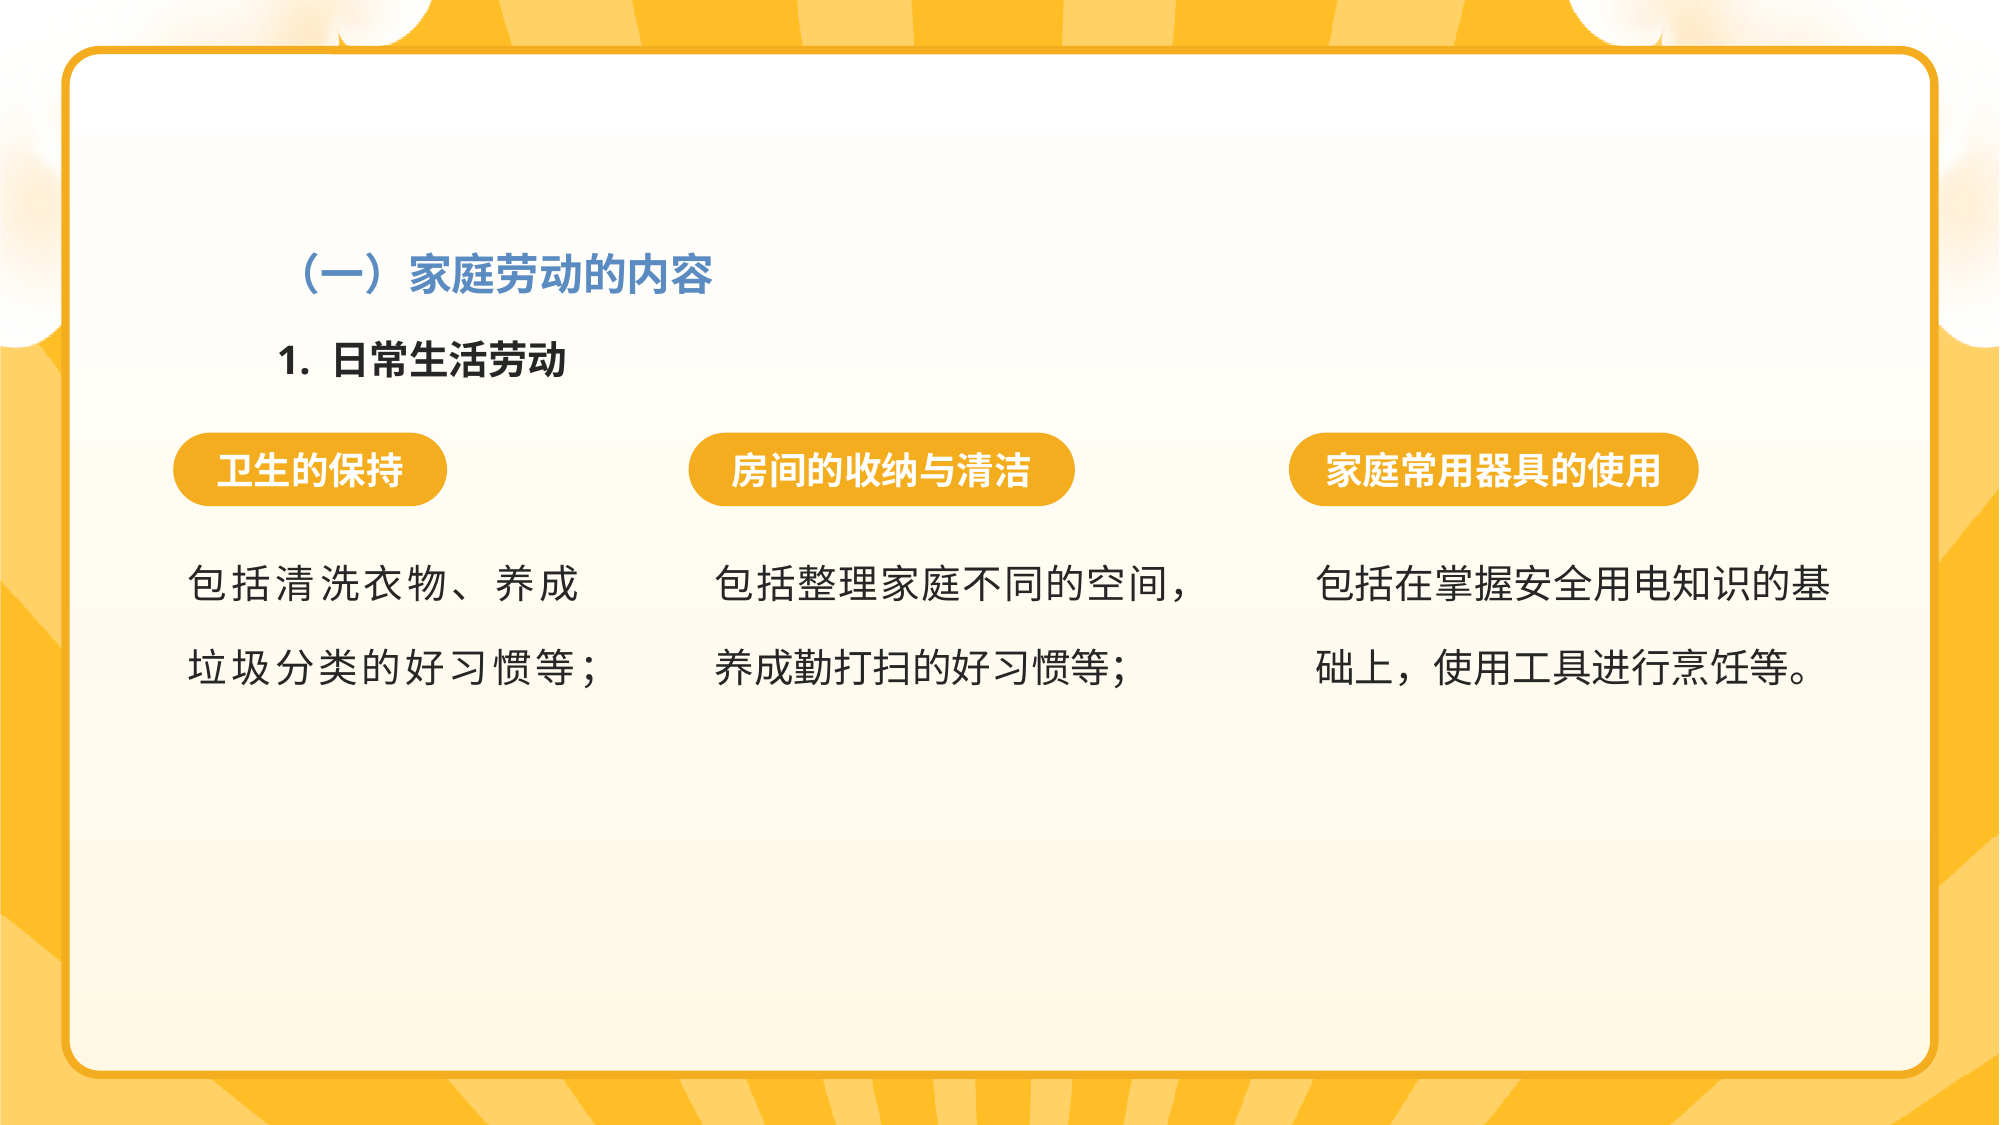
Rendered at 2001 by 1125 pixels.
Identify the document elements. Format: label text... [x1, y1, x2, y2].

text_box 卫生的保持 [172, 431, 449, 508]
text_box （一）家庭劳动的内容 1. 日常生活劳动 [187, 200, 1813, 390]
text_box 房间的收纳与清洁 [687, 431, 1077, 508]
text_box 包括清洗衣物、养成垃圾分类的好习惯等； [173, 516, 595, 698]
text_box 包括整理家庭不同的空间，养成勤打扫的好习惯等； [700, 516, 1224, 700]
picture [0, 0, 2000, 1125]
text_box 家庭常用器具的使用 [1287, 431, 1700, 508]
text_box 包括在掌握安全用电知识的基础上，使用工具进行烹饪等。 [1300, 516, 1846, 700]
